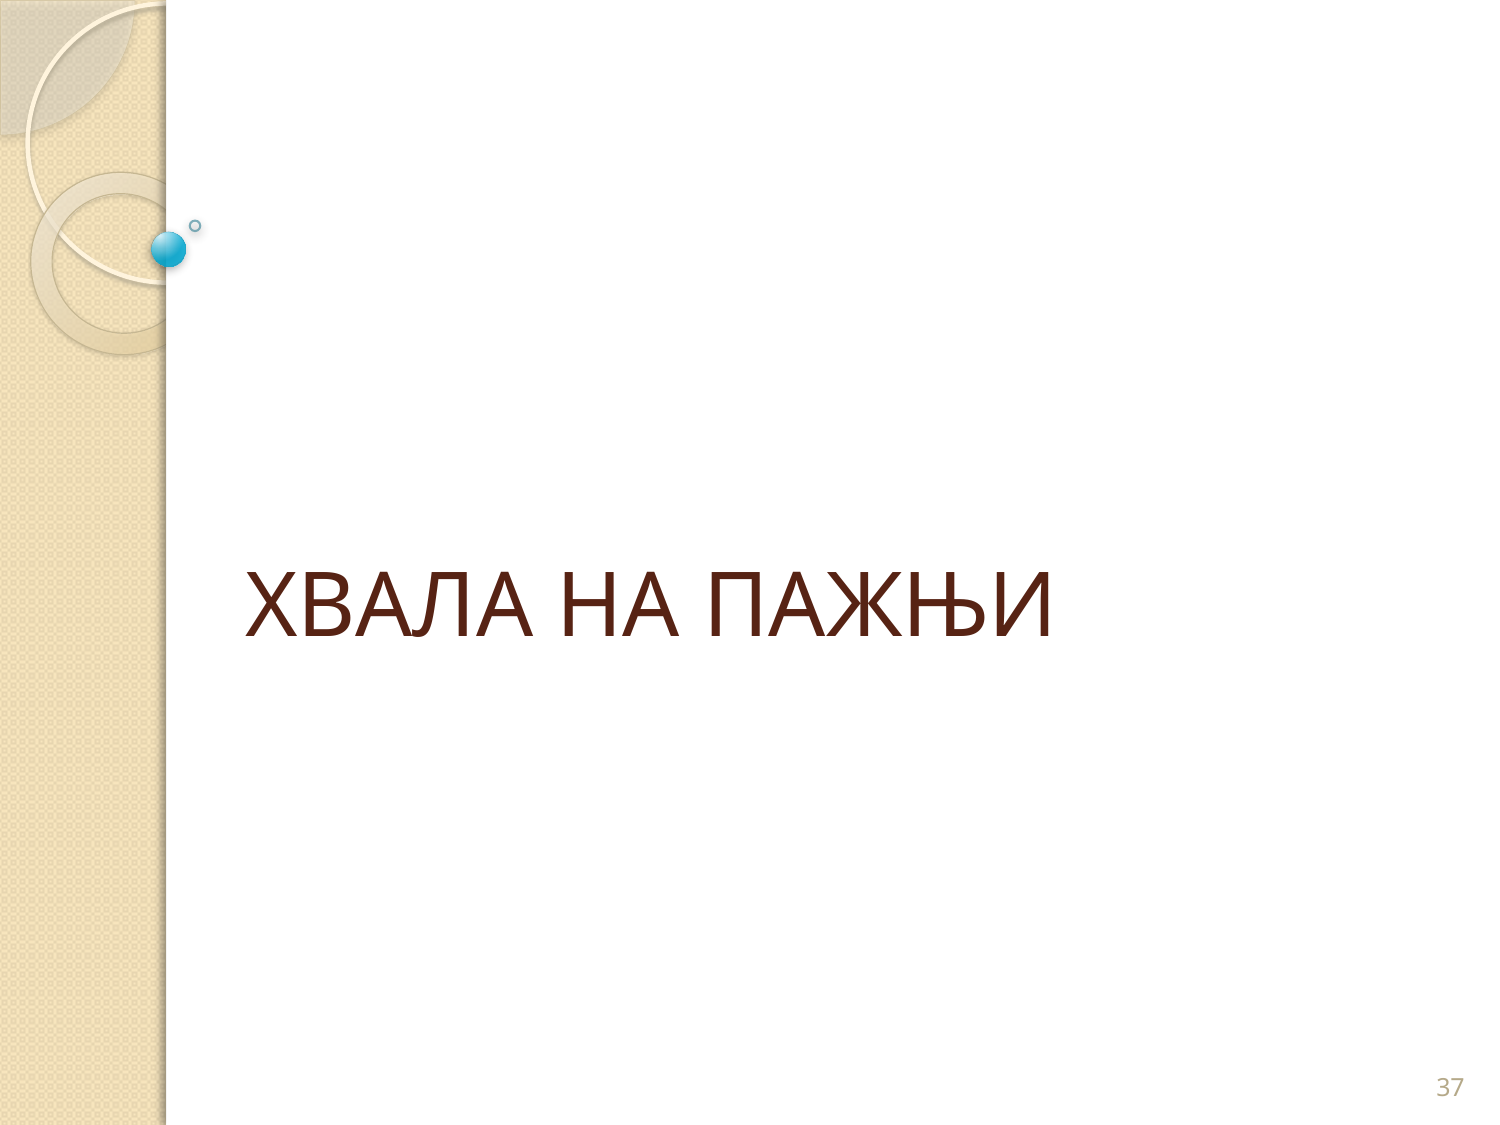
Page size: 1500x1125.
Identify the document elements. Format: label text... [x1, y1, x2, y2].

title ХВАЛА НА ПАЖЊИ [230, 420, 1446, 663]
slide_number 37 [1413, 1034, 1488, 1113]
